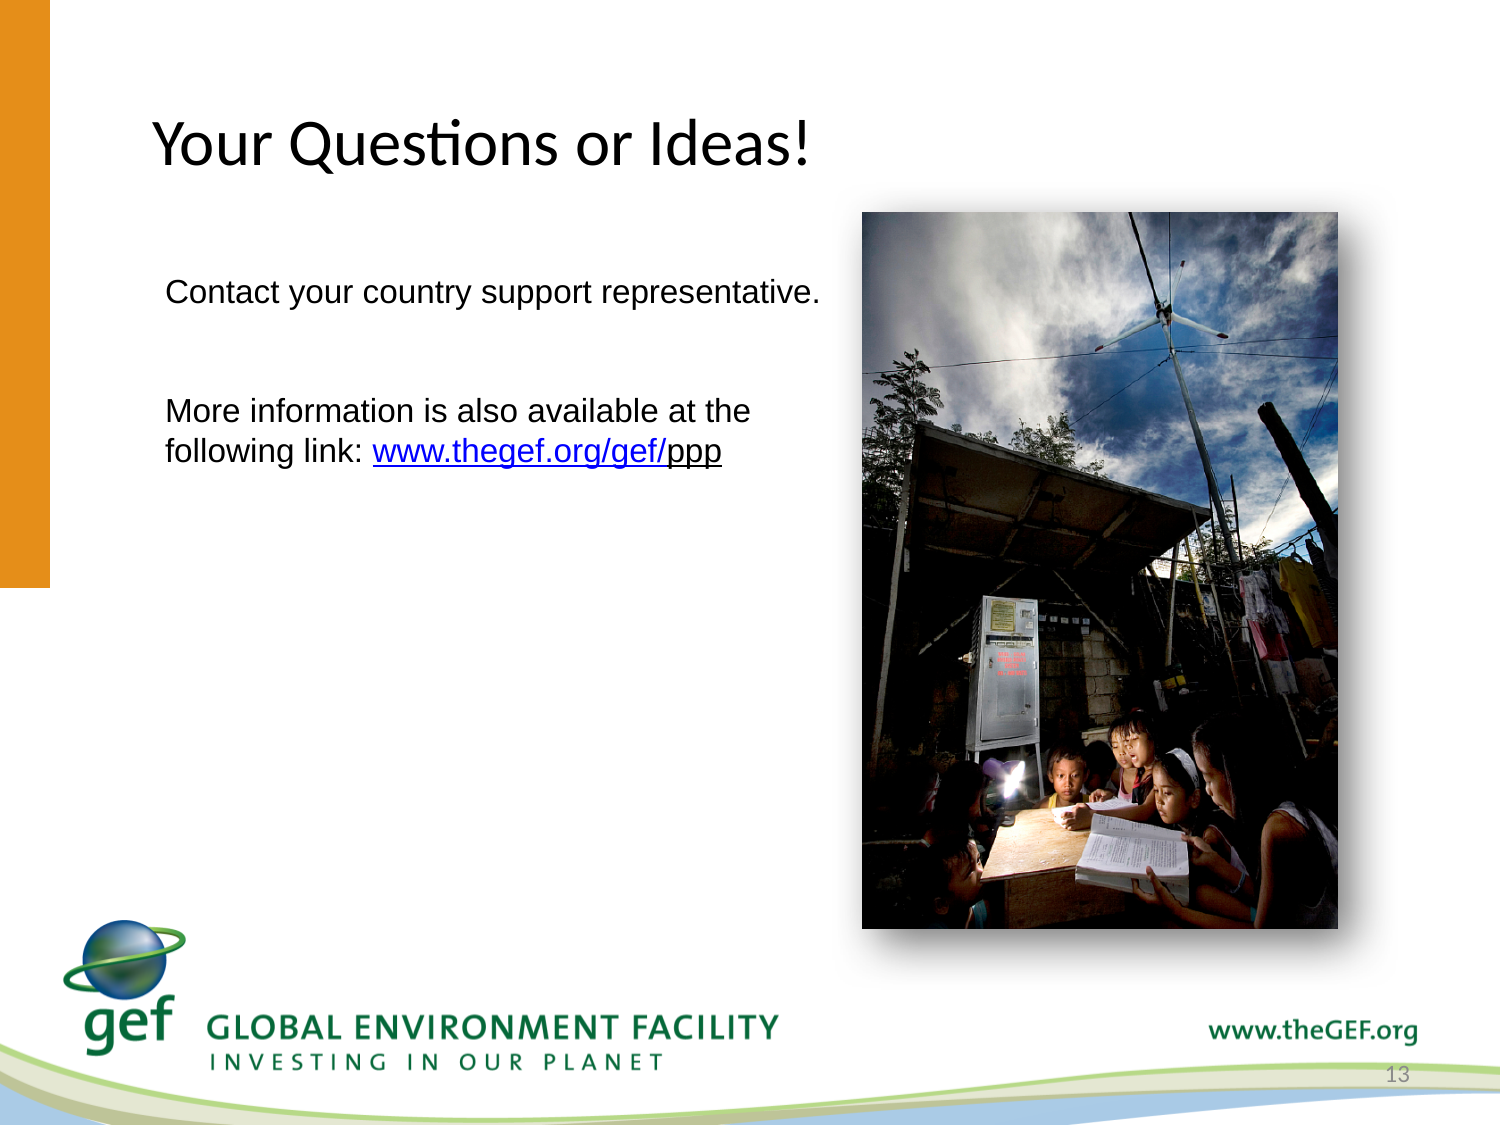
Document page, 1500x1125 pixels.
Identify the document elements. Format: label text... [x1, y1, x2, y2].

list Contact your country support representative. More information is also available at the following link: www.thegef.org/gef/ppp [150, 262, 844, 625]
slide_number 13 [1074, 1042, 1425, 1103]
picture [0, 212, 1500, 1125]
title Your Questions or Ideas! [137, 45, 1425, 233]
picture [0, 0, 50, 588]
